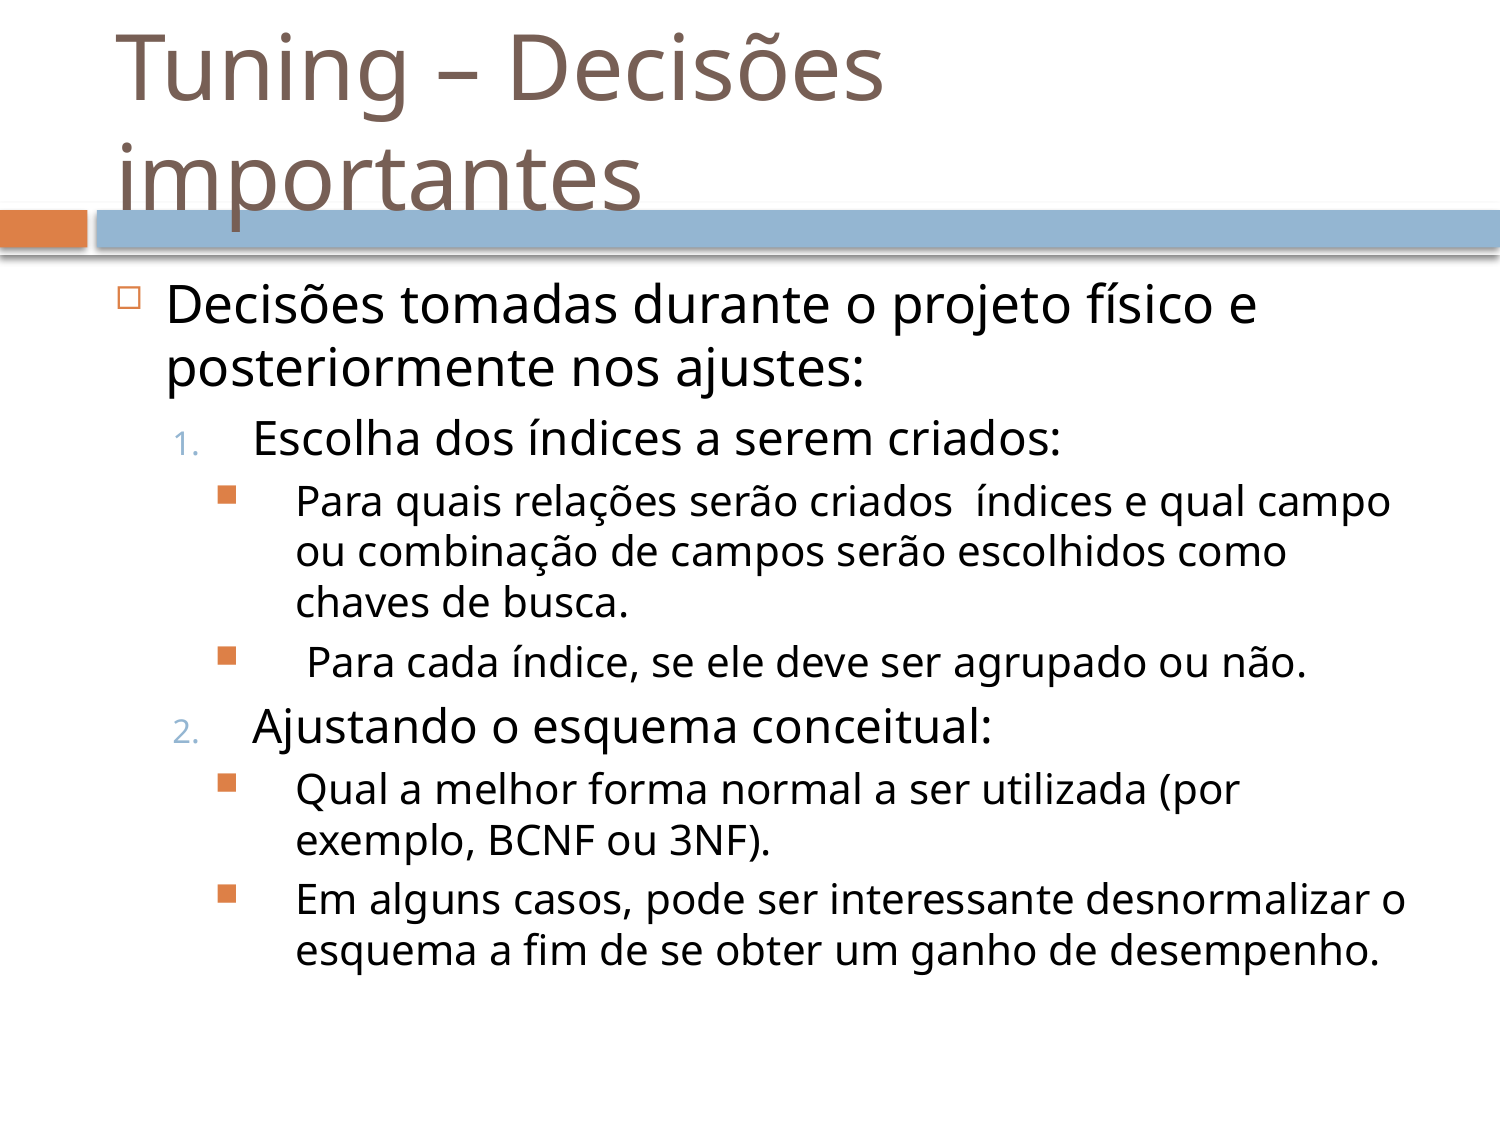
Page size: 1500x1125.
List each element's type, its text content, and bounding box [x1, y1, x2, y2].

title Tuning – Decisões importantes [100, 37, 1438, 200]
list Decisões tomadas durante o projeto físico e posteriormente nos ajustes: Escolha dos índices a serem criados: Para quais relações serão criados índices e qual campo ou combinação de campos serão escolhidos como chaves de busca. Para cada índice, se ele deve ser agrupado ou não. Ajustando o esquema conceitual: Qual a melhor forma normal a ser utilizada (por exemplo, BCNF ou 3NF). Em alguns casos, pode ser interessante desnormalizar o esquema a fim de se obter um ganho de desempenho. [100, 262, 1438, 1000]
